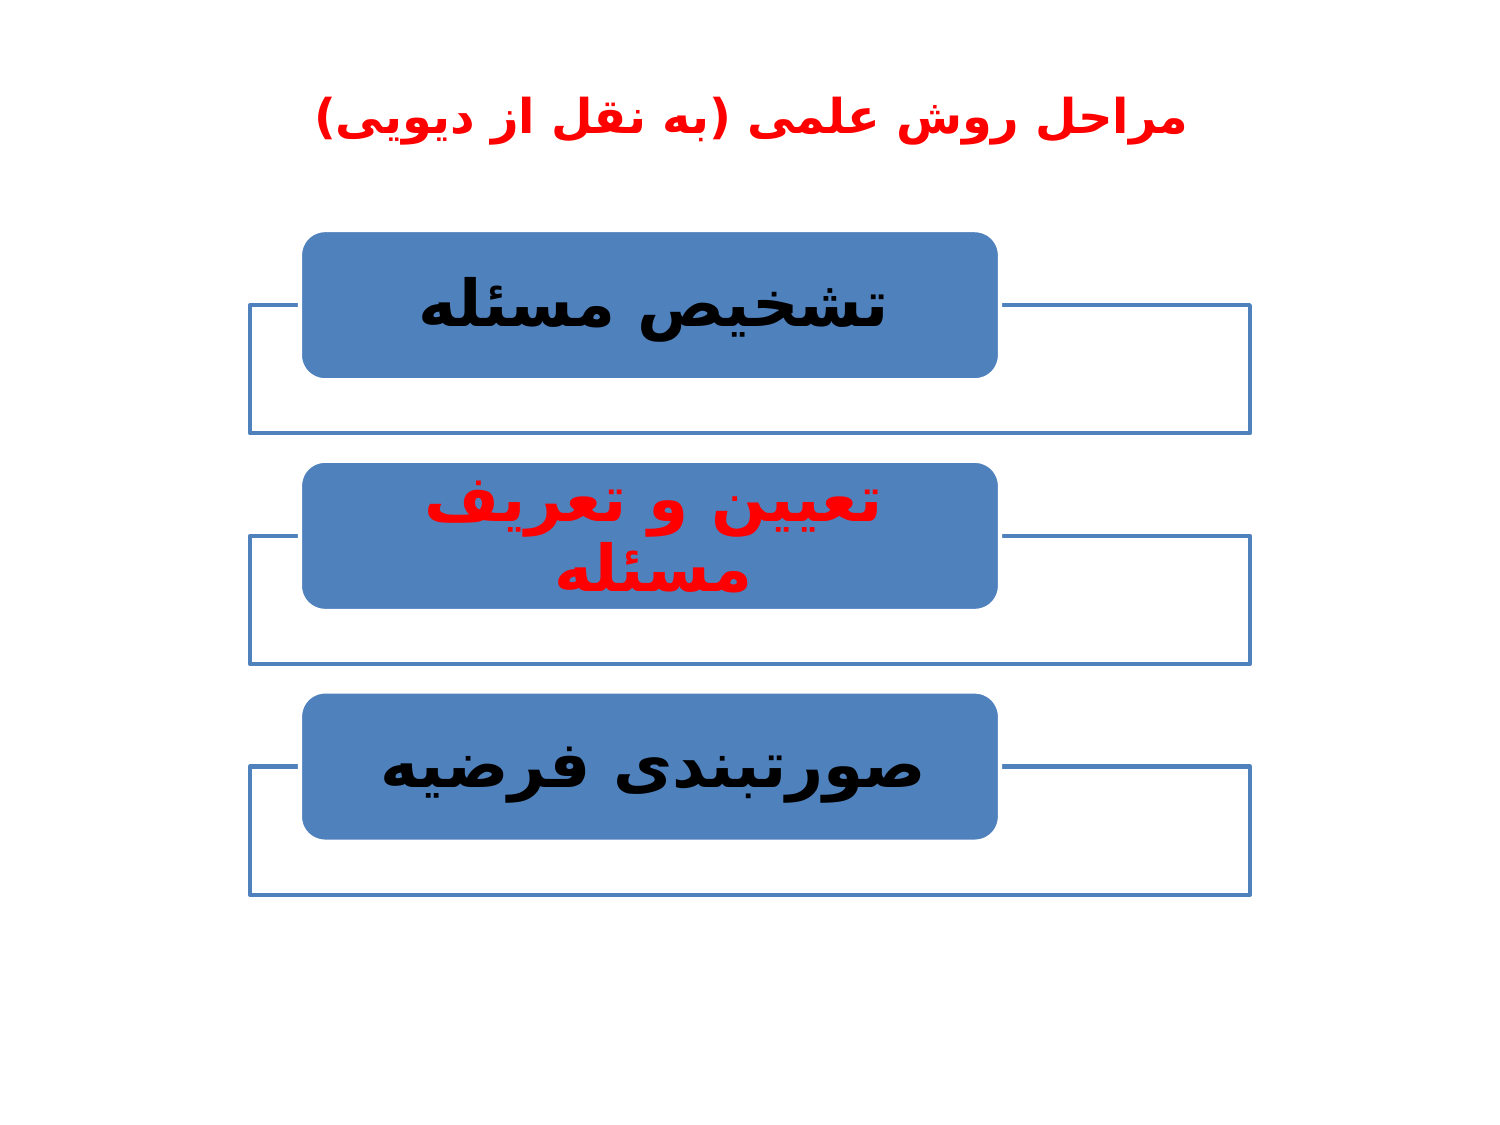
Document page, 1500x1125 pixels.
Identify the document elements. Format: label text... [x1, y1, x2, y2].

title مراحل روش علمی (به نقل از دیویی) [76, 78, 1427, 266]
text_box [249, 228, 1251, 897]
